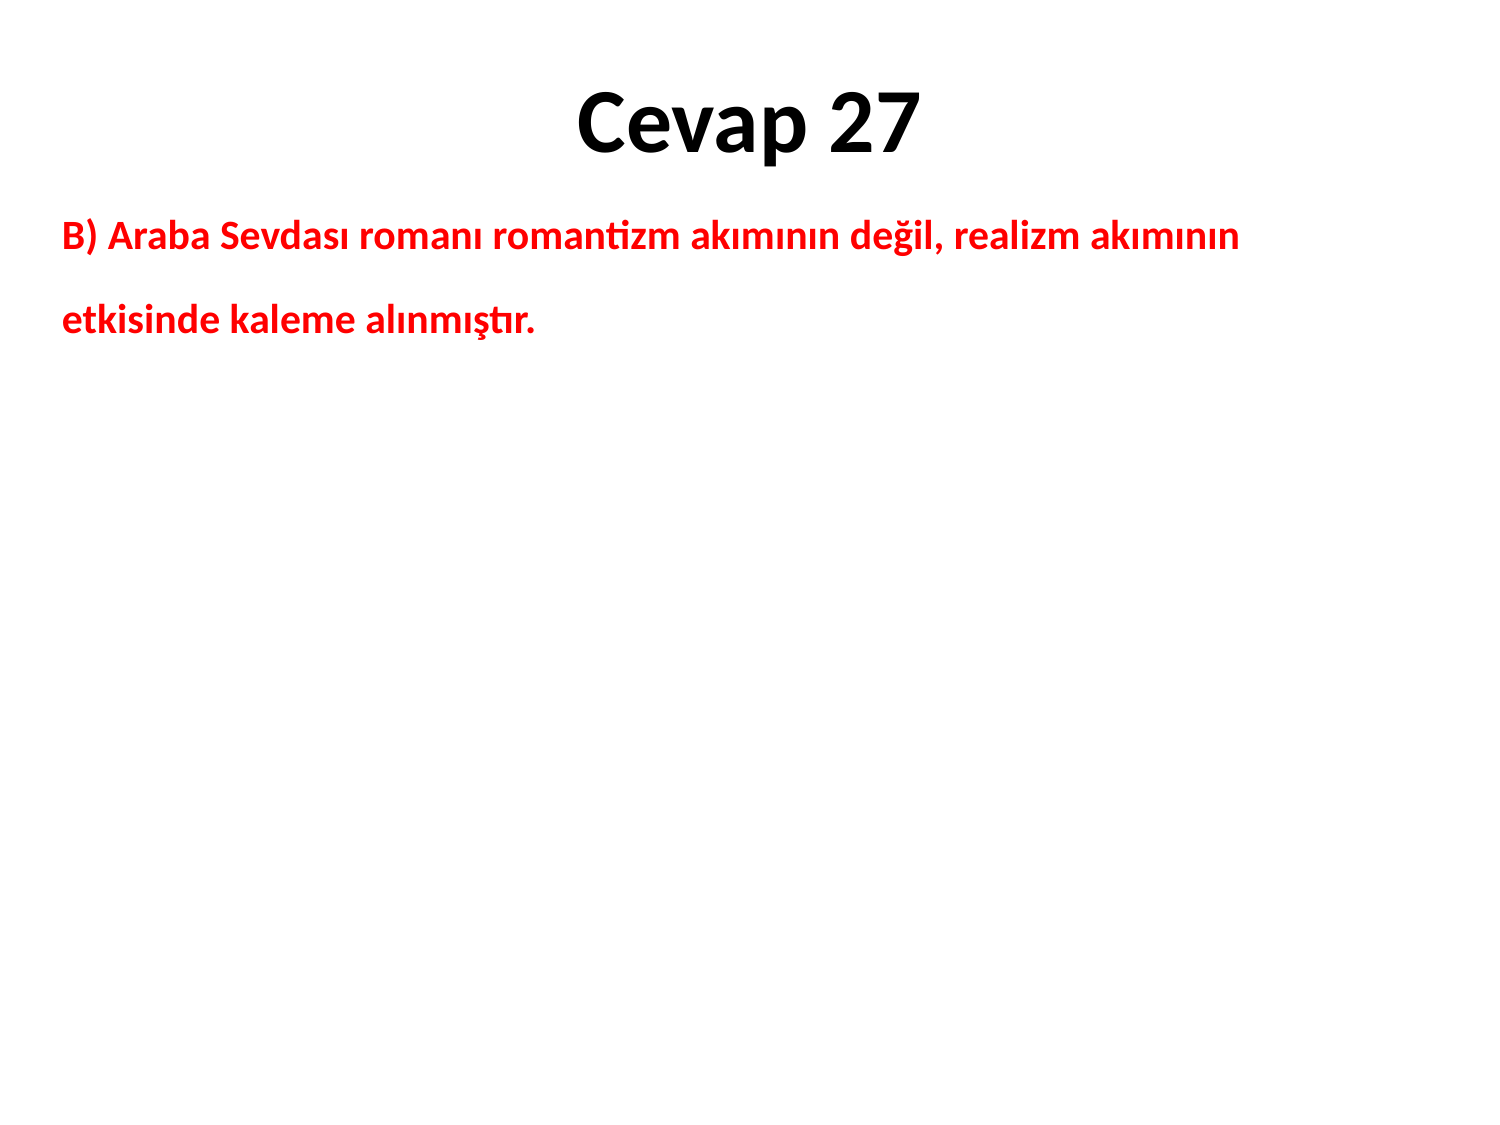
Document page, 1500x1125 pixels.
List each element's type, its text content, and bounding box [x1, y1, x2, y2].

list B) Araba Sevdası romanı romantizm akımının değil, realizm akımının etkisinde kaleme alınmıştır. [46, 175, 1454, 1067]
title Cevap 27 [75, 45, 1425, 175]
